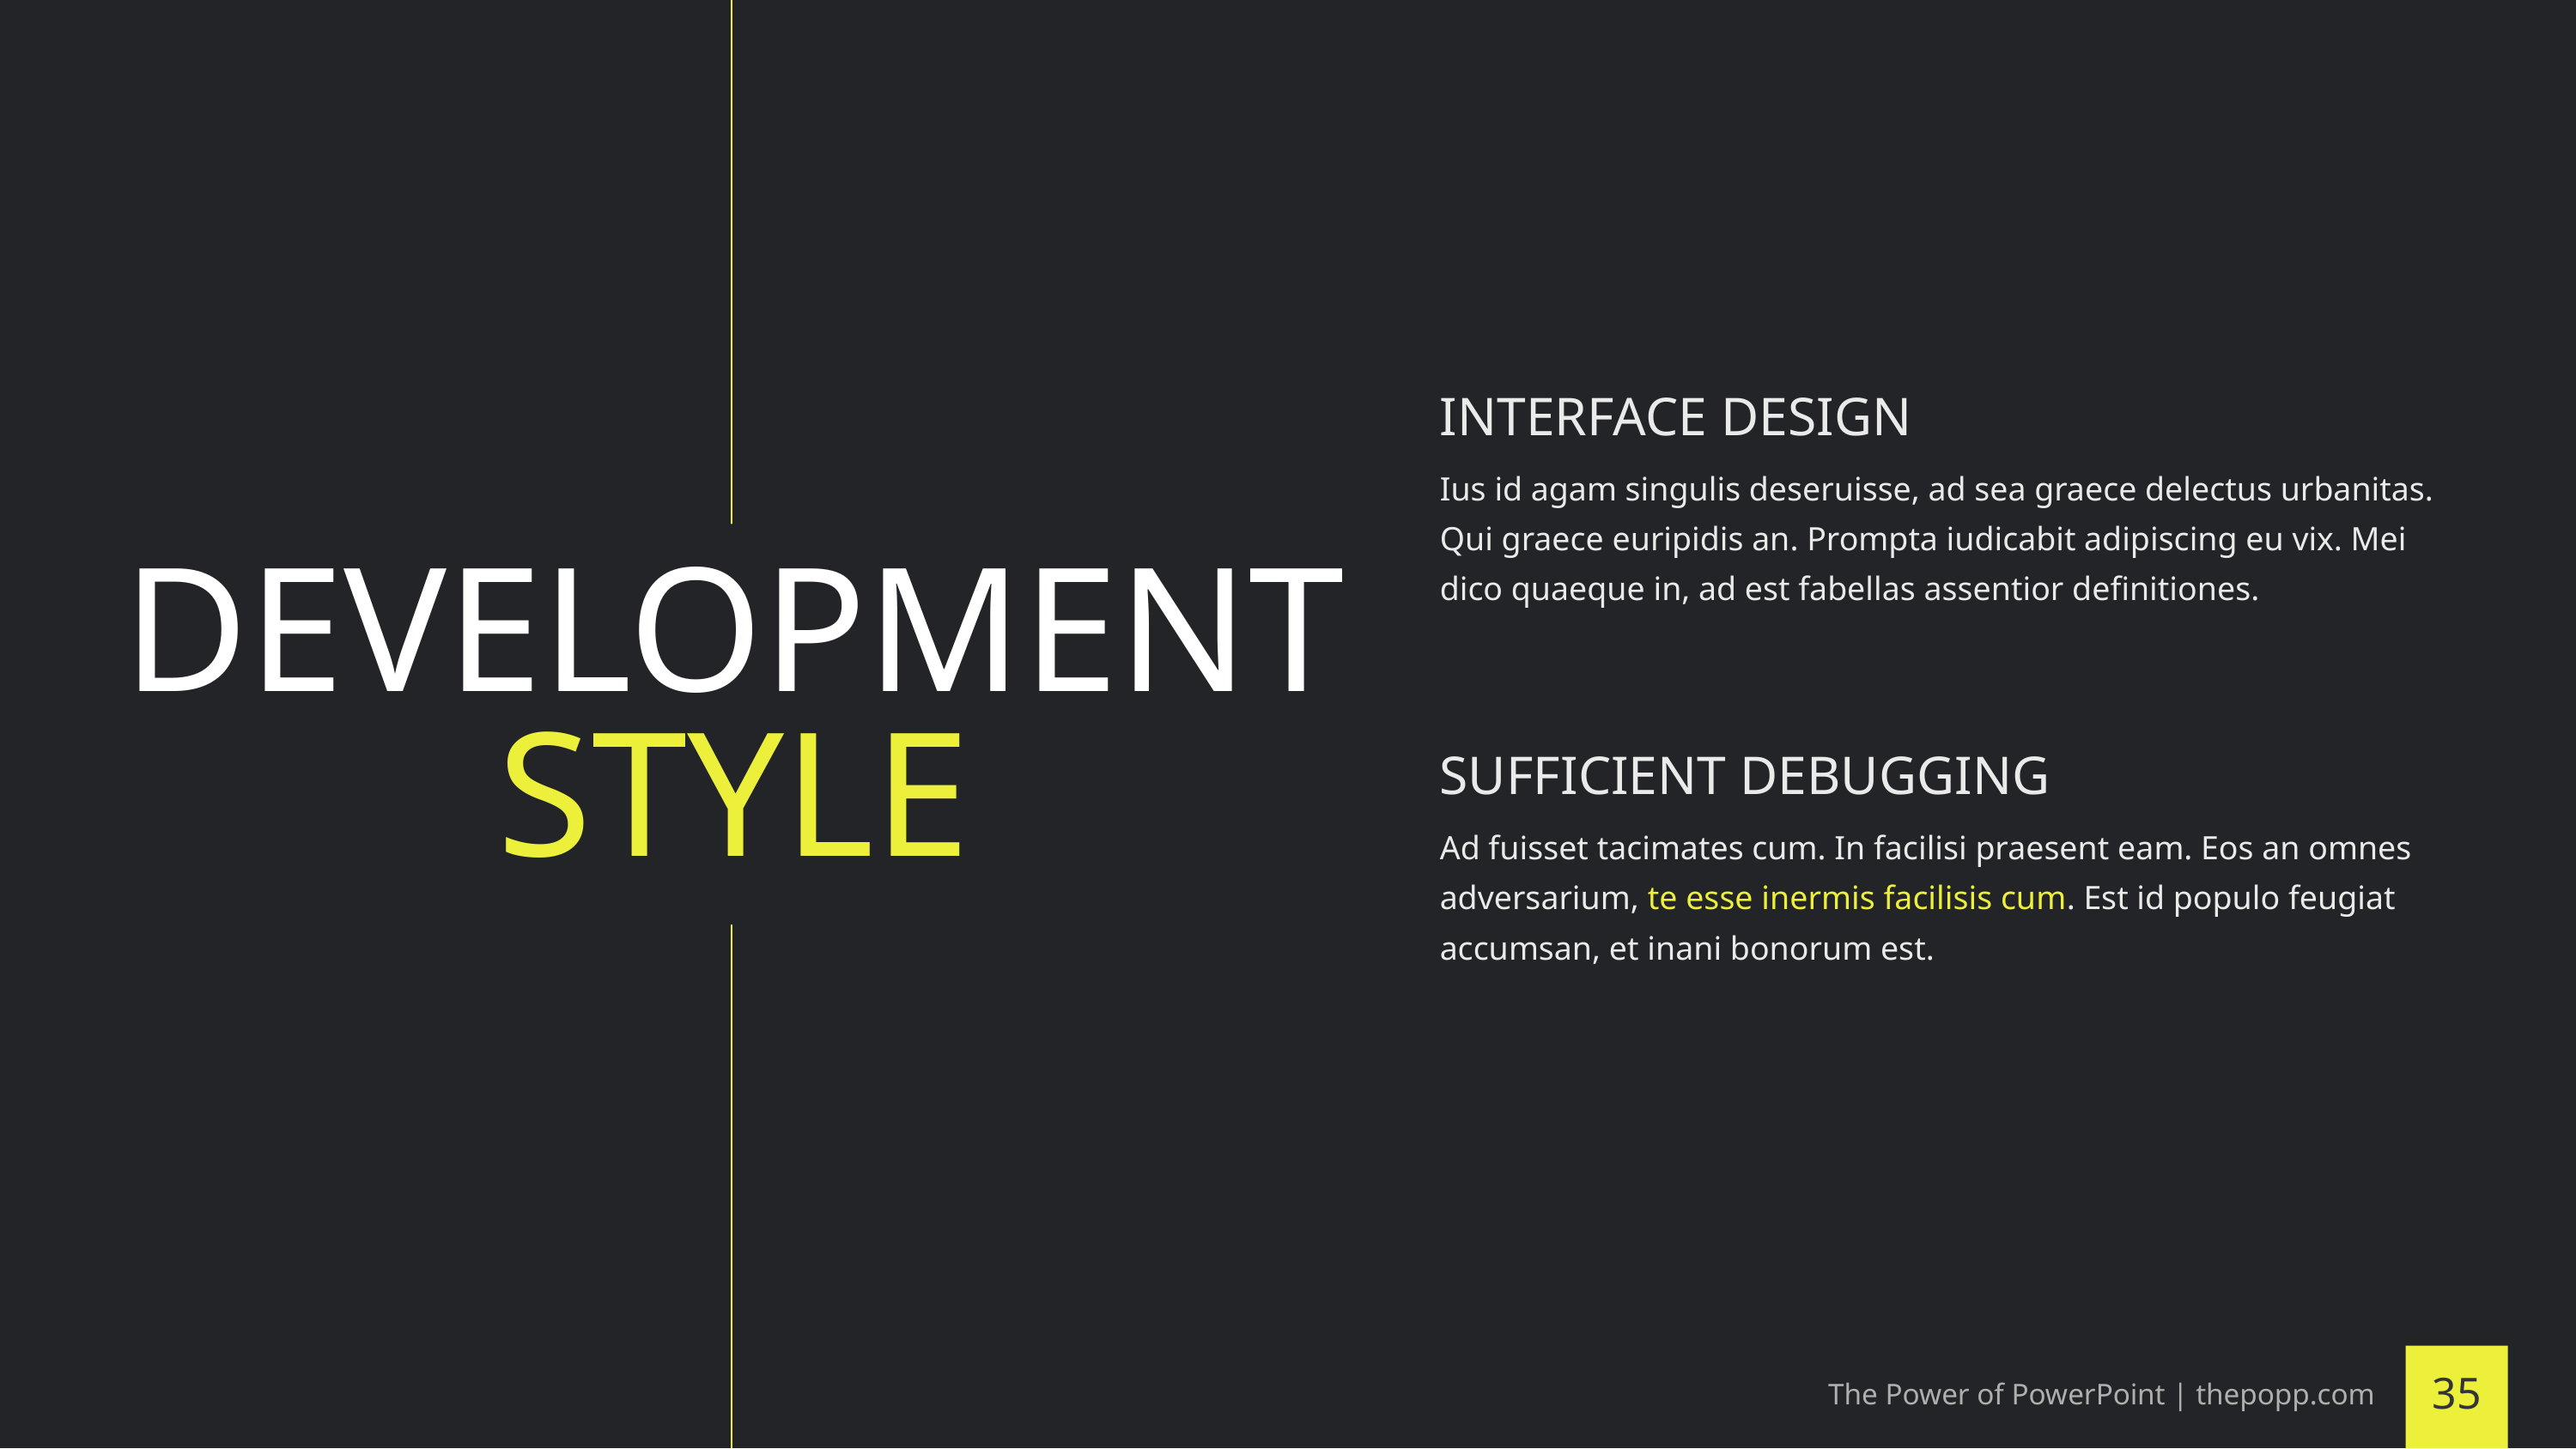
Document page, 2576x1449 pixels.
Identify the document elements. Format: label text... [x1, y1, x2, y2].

slide_number 35 [2404, 1356, 2509, 1434]
list Ius id agam singulis deseruisse, ad sea graece delectus urbanitas. Qui graece euripidis an. Prompta iudicabit adipiscing eu vix. Mei dico quaeque in, ad est fabellas assentior definitiones. [1426, 450, 2451, 685]
list Ad fuisset tacimates cum. In facilisi praesent eam. Eos an omnes adversarium, te esse inermis facilisis cum. Est id populo feugiat accumsan, et inani bonorum est. [1426, 809, 2451, 1044]
list SUFFICIENT DEBUGGING [1426, 736, 2451, 809]
list INTERFACE DESIGN [1426, 376, 2451, 450]
footer The Power of PowerPoint | thepopp.com [1519, 1356, 2389, 1434]
title DEVELOPMENT STYLE [76, 524, 1393, 925]
